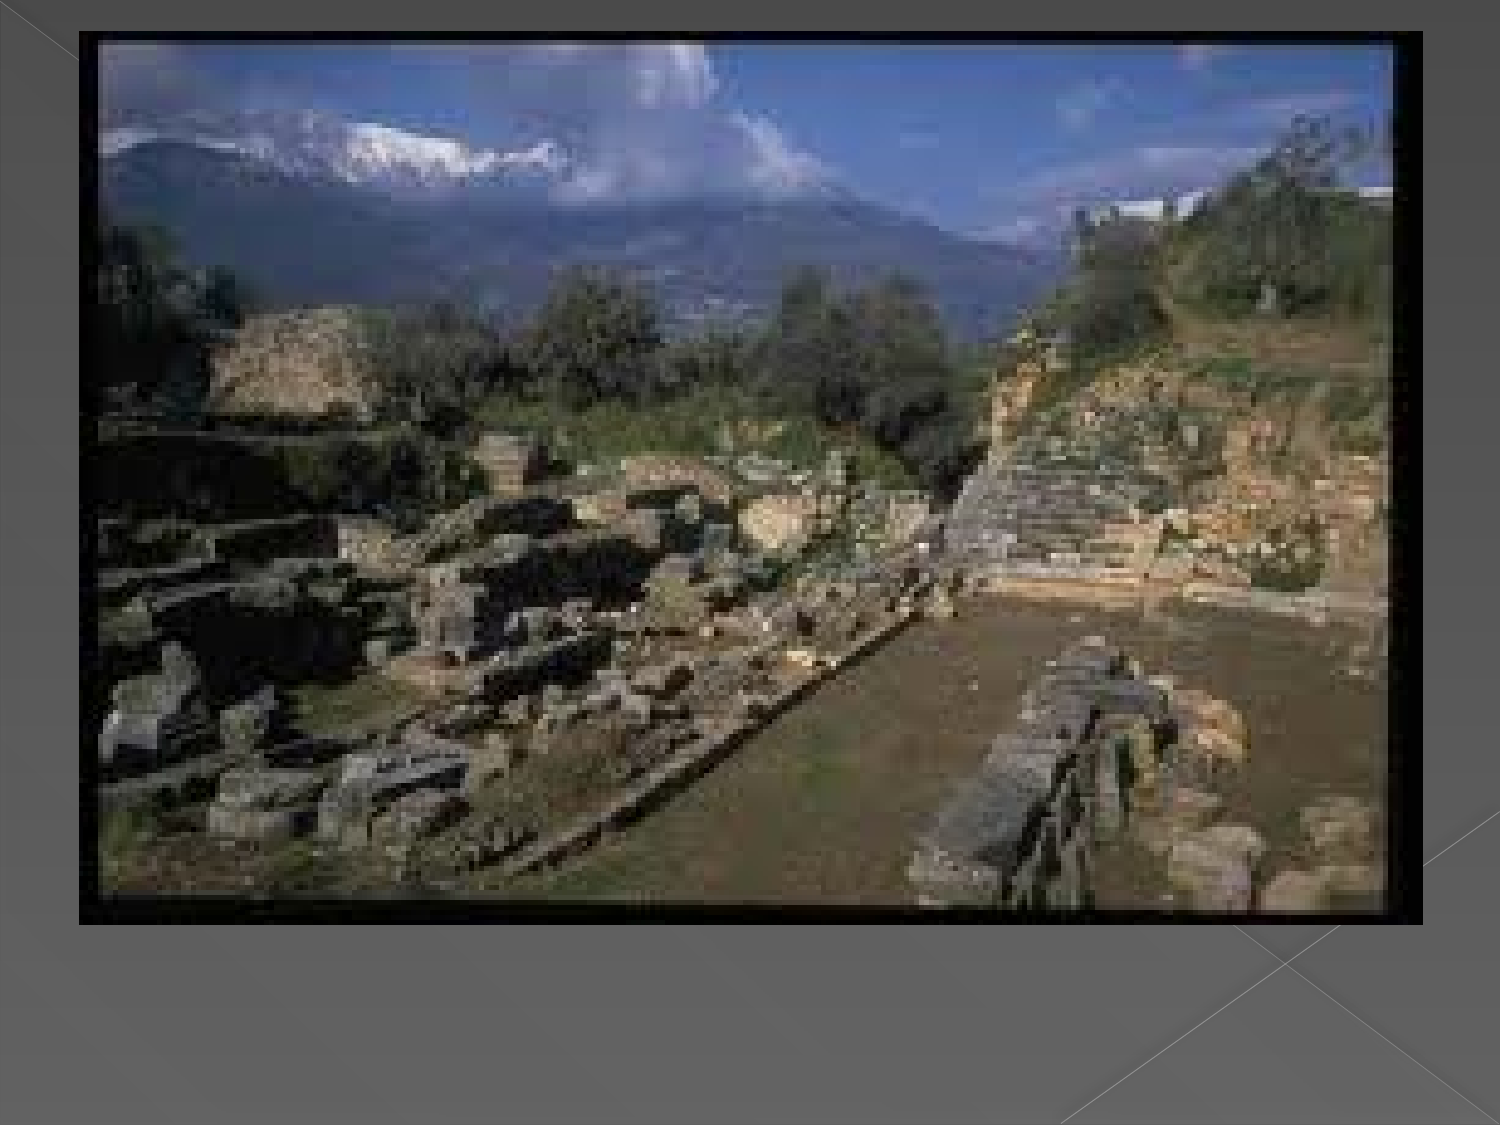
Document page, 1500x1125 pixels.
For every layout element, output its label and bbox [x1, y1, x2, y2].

list [78, 30, 1423, 926]
